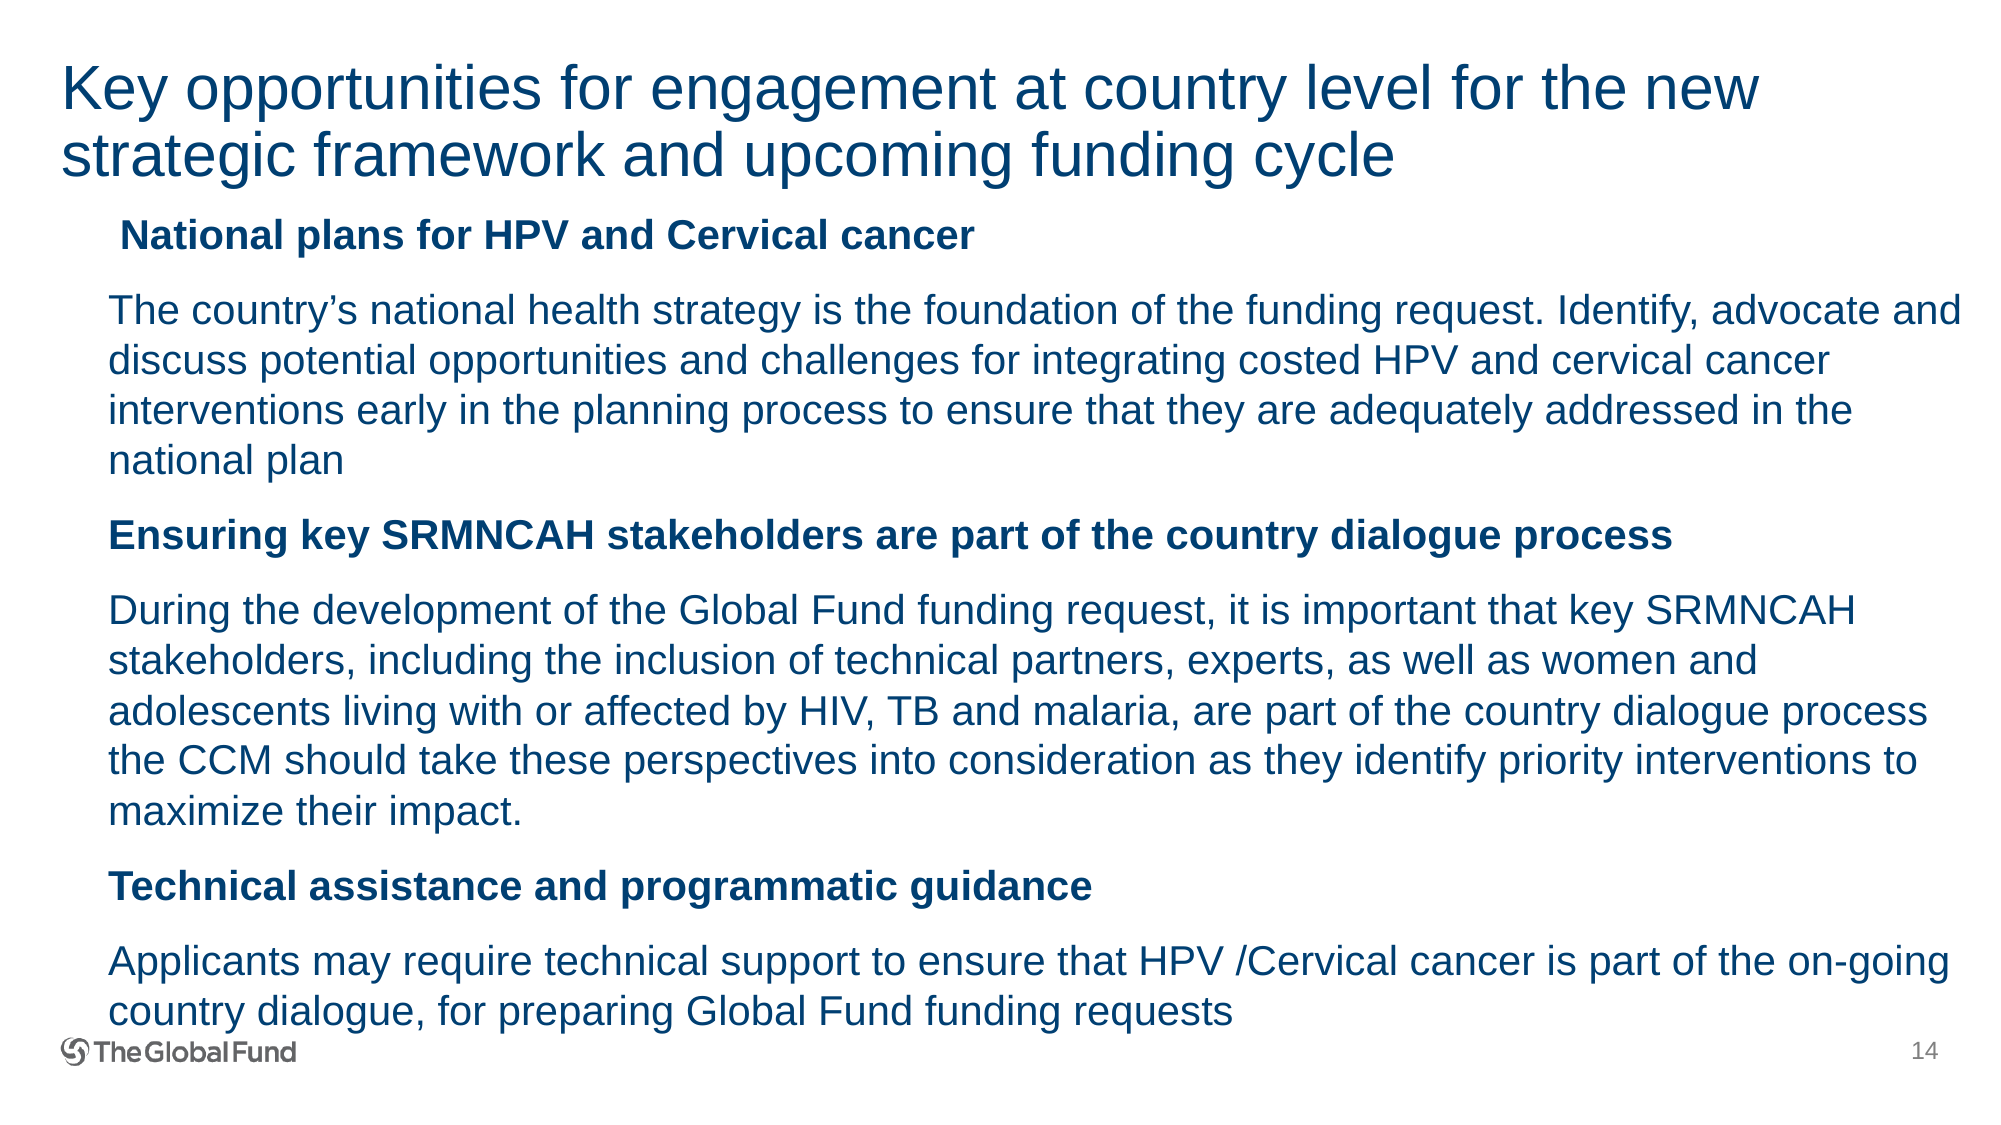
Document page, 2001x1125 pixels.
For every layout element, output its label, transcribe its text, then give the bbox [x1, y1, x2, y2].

list National plans for HPV and Cervical cancer The country’s national health strategy is the foundation of the funding request. Identify, advocate and discuss potential opportunities and challenges for integrating costed HPV and cervical cancer interventions early in the planning process to ensure that they are adequately addressed in the national plan Ensuring key SRMNCAH stakeholders are part of the country dialogue process During the development of the Global Fund funding request, it is important that key SRMNCAH stakeholders, including the inclusion of technical partners, experts, as well as women and adolescents living with or affected by HIV, TB and malaria, are part of the country dialogue process the CCM should take these perspectives into consideration as they identify priority interventions to maximize their impact. Technical assistance and programmatic guidance Applicants may require technical support to ensure that HPV /Cervical cancer is part of the on-going country dialogue, for preparing Global Fund funding requests [108, 208, 1987, 1065]
picture [60, 1037, 296, 1066]
title Key opportunities for engagement at country level for the new strategic framework and upcoming funding cycle [60, 55, 1940, 154]
